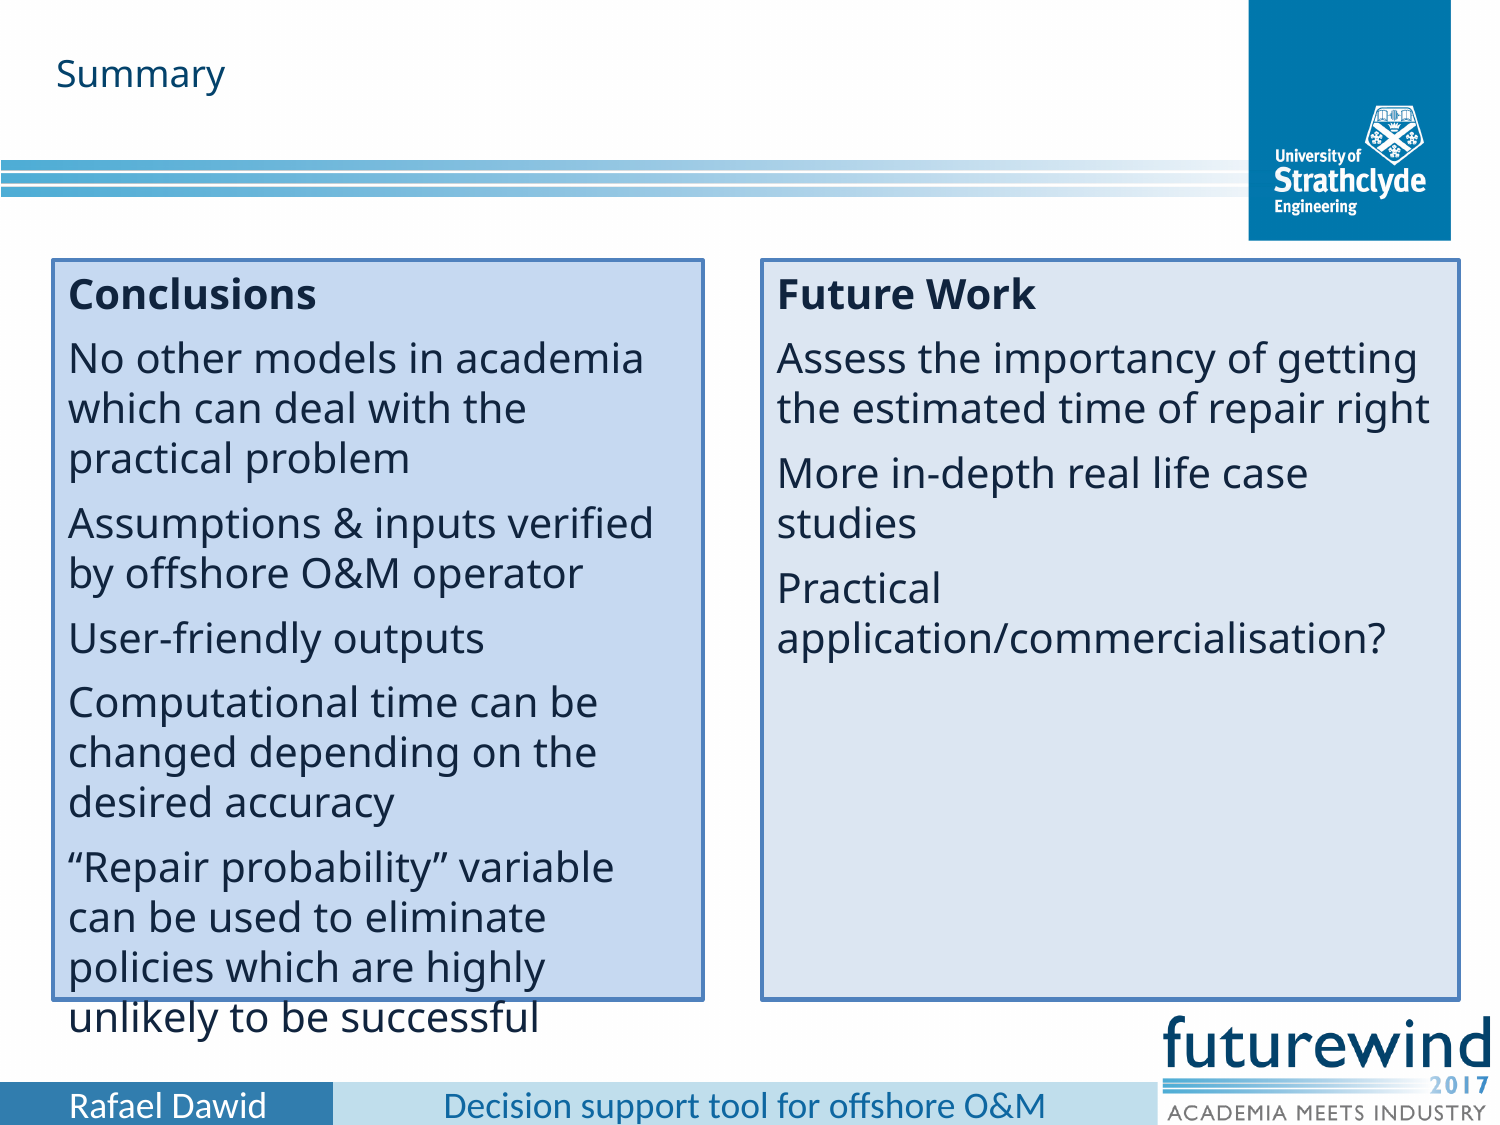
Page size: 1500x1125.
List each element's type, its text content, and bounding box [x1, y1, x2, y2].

picture [1349, 205, 1356, 215]
picture [1390, 146, 1400, 157]
picture [1395, 169, 1408, 191]
picture [1341, 169, 1354, 191]
picture [1341, 204, 1346, 212]
picture [1371, 132, 1382, 140]
picture [1296, 150, 1300, 161]
picture [1412, 174, 1425, 191]
picture [0, 0, 1500, 1125]
picture [1371, 169, 1377, 191]
picture [1407, 133, 1417, 144]
picture [1329, 150, 1339, 161]
picture [1293, 171, 1302, 191]
picture [1329, 171, 1338, 191]
picture [1379, 174, 1393, 199]
picture [1293, 204, 1299, 213]
picture [1304, 174, 1313, 191]
title Summary [41, 42, 1199, 161]
text_box Conclusions No other models in academia which can deal with the practical problem Assumptions & inputs verified by offshore O&M operator User-friendly outputs Computational time can be changed depending on the desired accuracy “Repair probability” variable can be used to eliminate policies which are highly unlikely to be successful [51, 258, 705, 1002]
picture [1371, 106, 1417, 154]
picture [1349, 149, 1360, 161]
picture [1357, 174, 1368, 191]
picture [1276, 200, 1286, 212]
picture [1277, 150, 1284, 161]
text_box Future Work Assess the importancy of getting the estimated time of repair right More in-depth real life case studies Practical application/commercialisation? [760, 258, 1461, 1002]
picture [1287, 153, 1293, 161]
picture [1275, 167, 1291, 191]
picture [1308, 153, 1319, 161]
picture [1306, 203, 1334, 212]
picture [1314, 174, 1327, 191]
